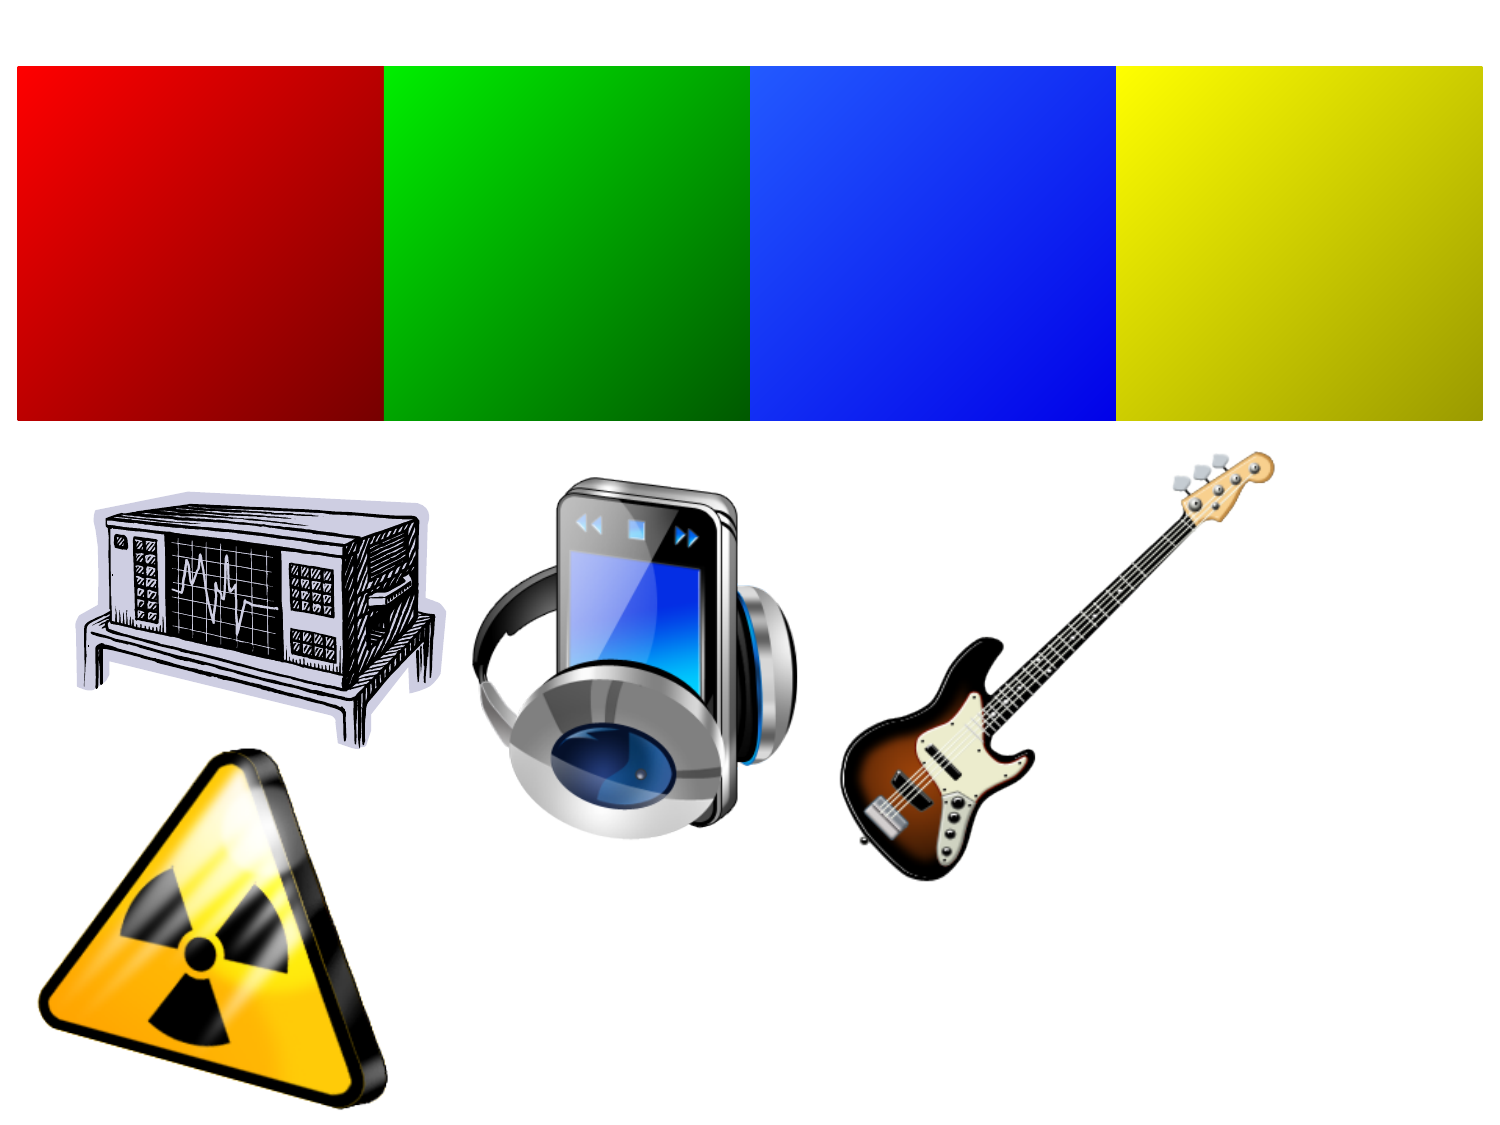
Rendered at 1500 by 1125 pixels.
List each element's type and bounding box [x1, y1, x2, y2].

picture [0, 476, 810, 1125]
text_box [1114, 64, 1484, 423]
text_box [16, 64, 382, 423]
picture [832, 434, 1283, 886]
text_box [748, 64, 1114, 423]
text_box [382, 64, 748, 423]
